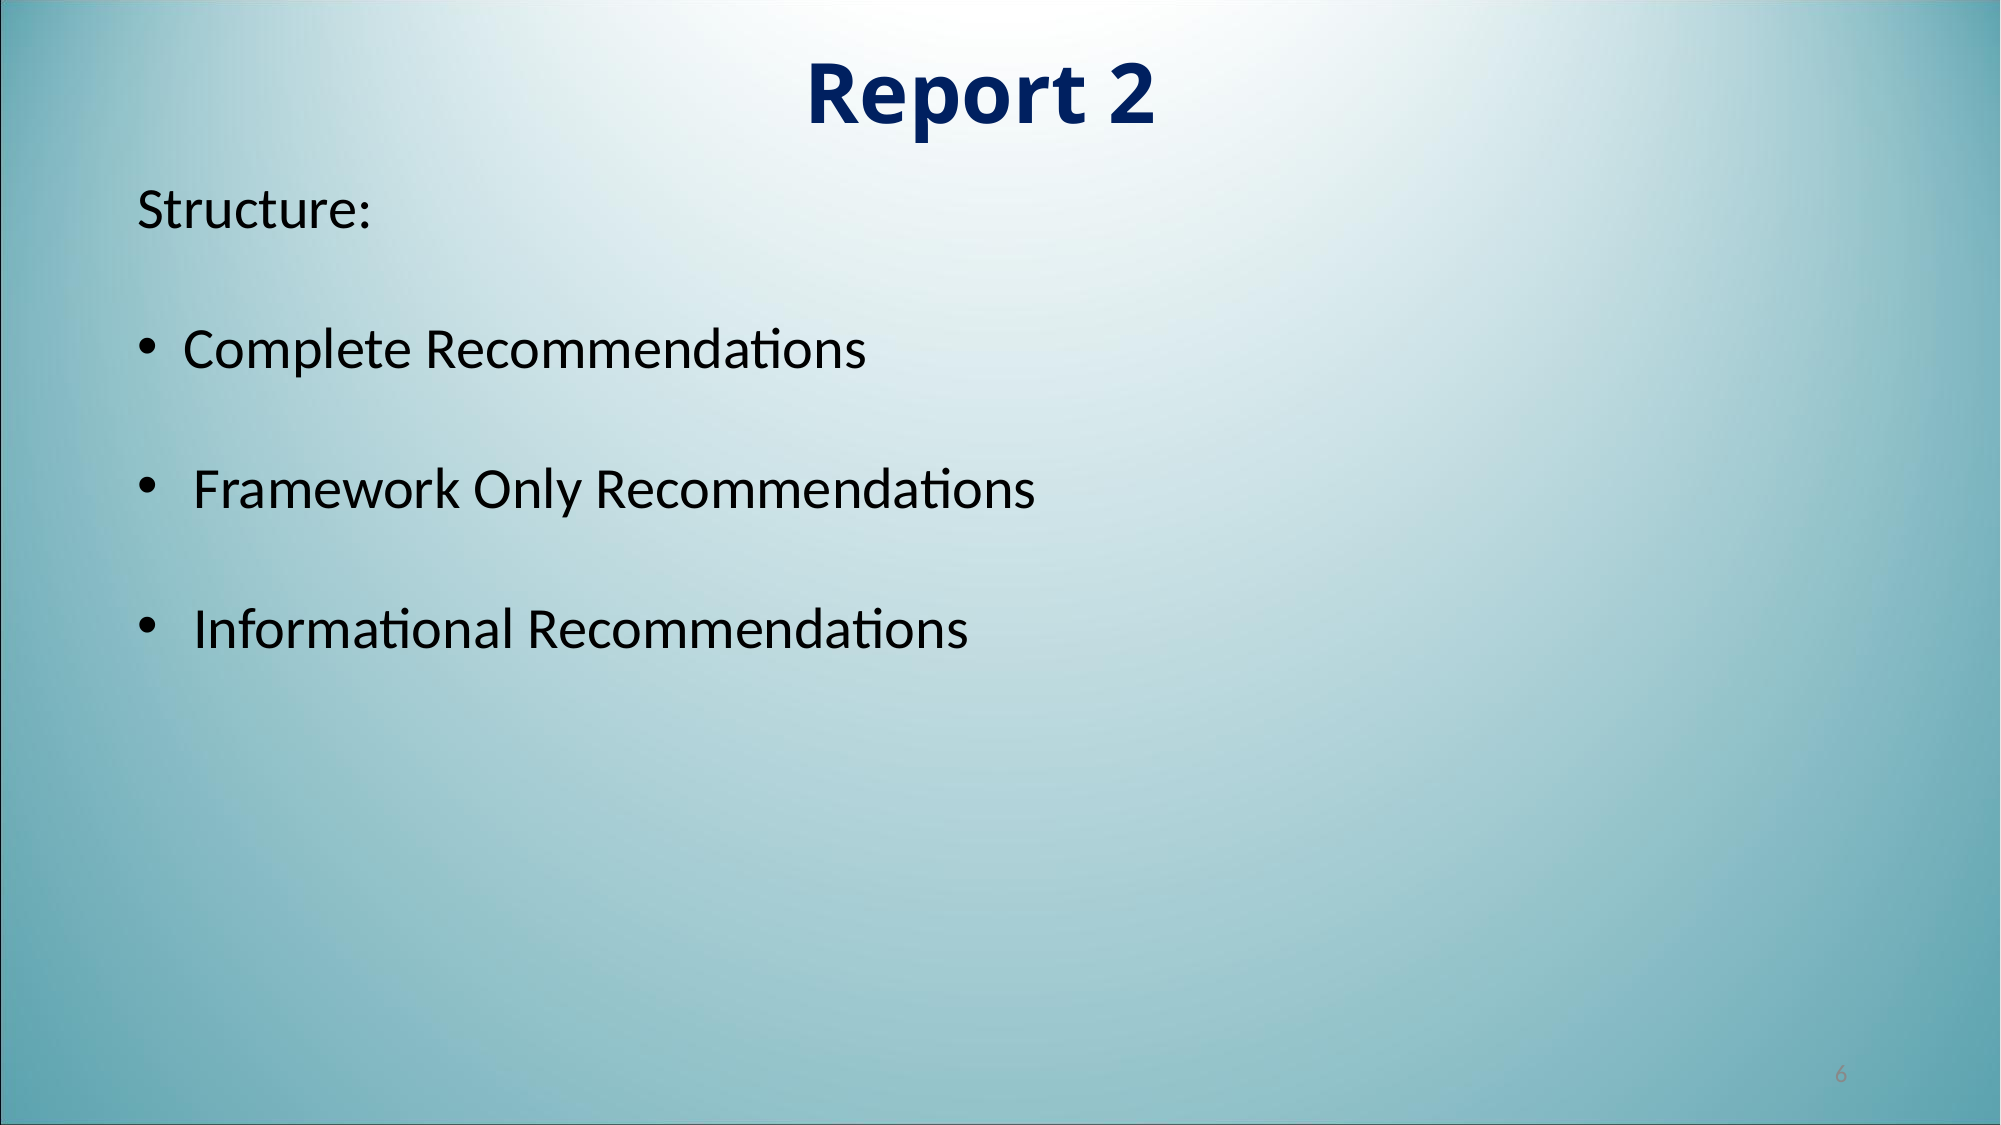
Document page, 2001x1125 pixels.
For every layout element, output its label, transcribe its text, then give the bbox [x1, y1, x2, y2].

slide_number 6 [1412, 1042, 1863, 1103]
picture [0, 0, 2001, 1125]
text_box Report 2 [306, 32, 1634, 148]
text_box Structure: Complete Recommendations Framework Only Recommendations Informational Recommendations [122, 162, 1888, 738]
